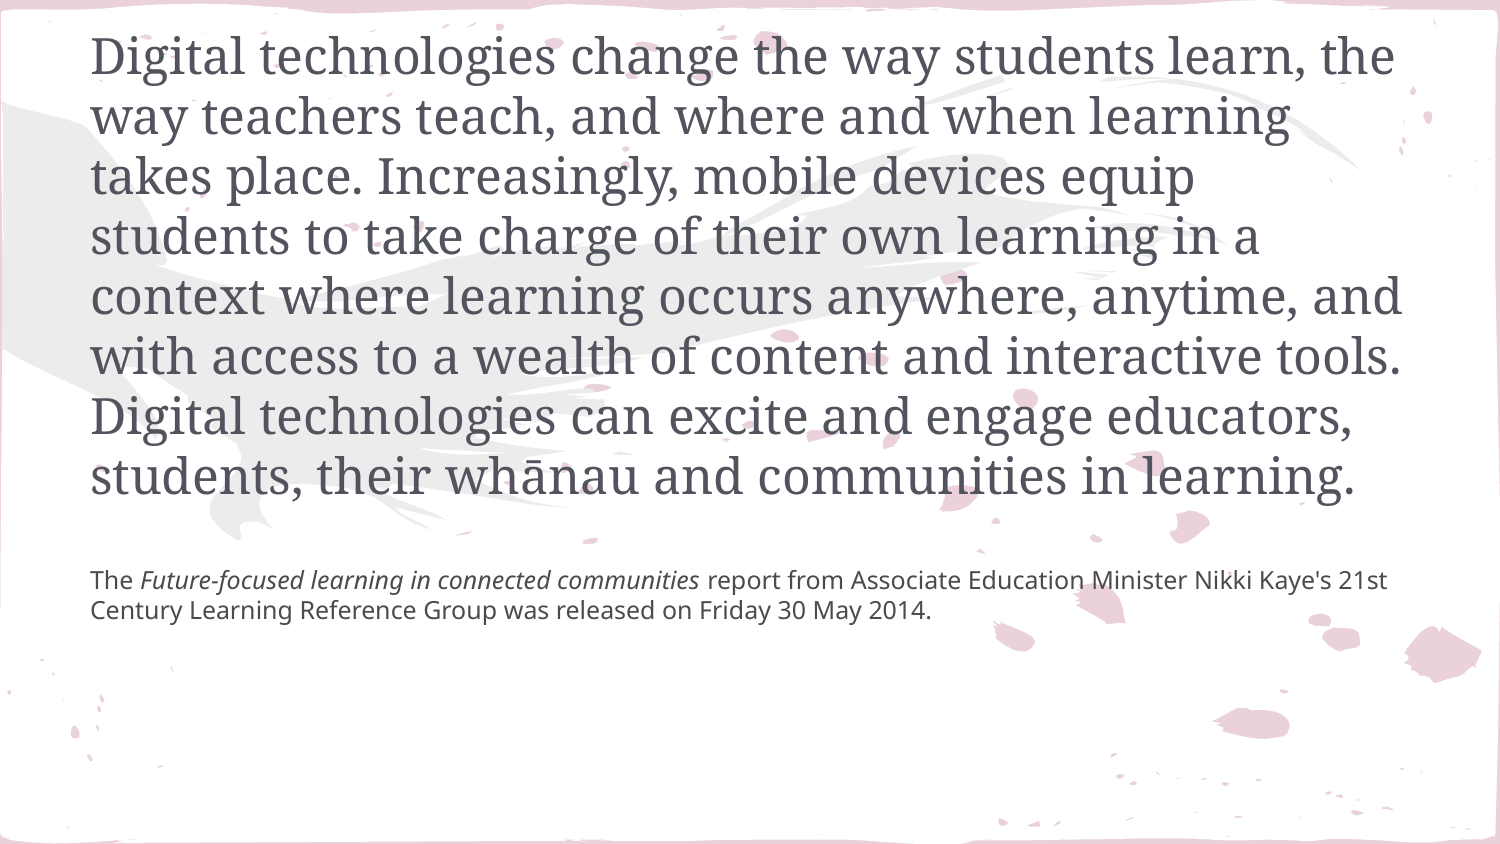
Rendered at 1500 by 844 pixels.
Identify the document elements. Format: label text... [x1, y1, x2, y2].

title Digital technologies change the way students learn, the way teachers teach, and where and when learning takes place. Increasingly, mobile devices equip students to take charge of their own learning in a context where learning occurs anywhere, anytime, and with access to a wealth of content and interactive tools. Digital technologies can excite and engage educators, students, their whānau and communities in learning. The Future-focused learning in connected communities report from Associate Education Minister Nikki Kaye's 21st Century Learning Reference Group was released on Friday 30 May 2014. [75, 79, 1425, 820]
